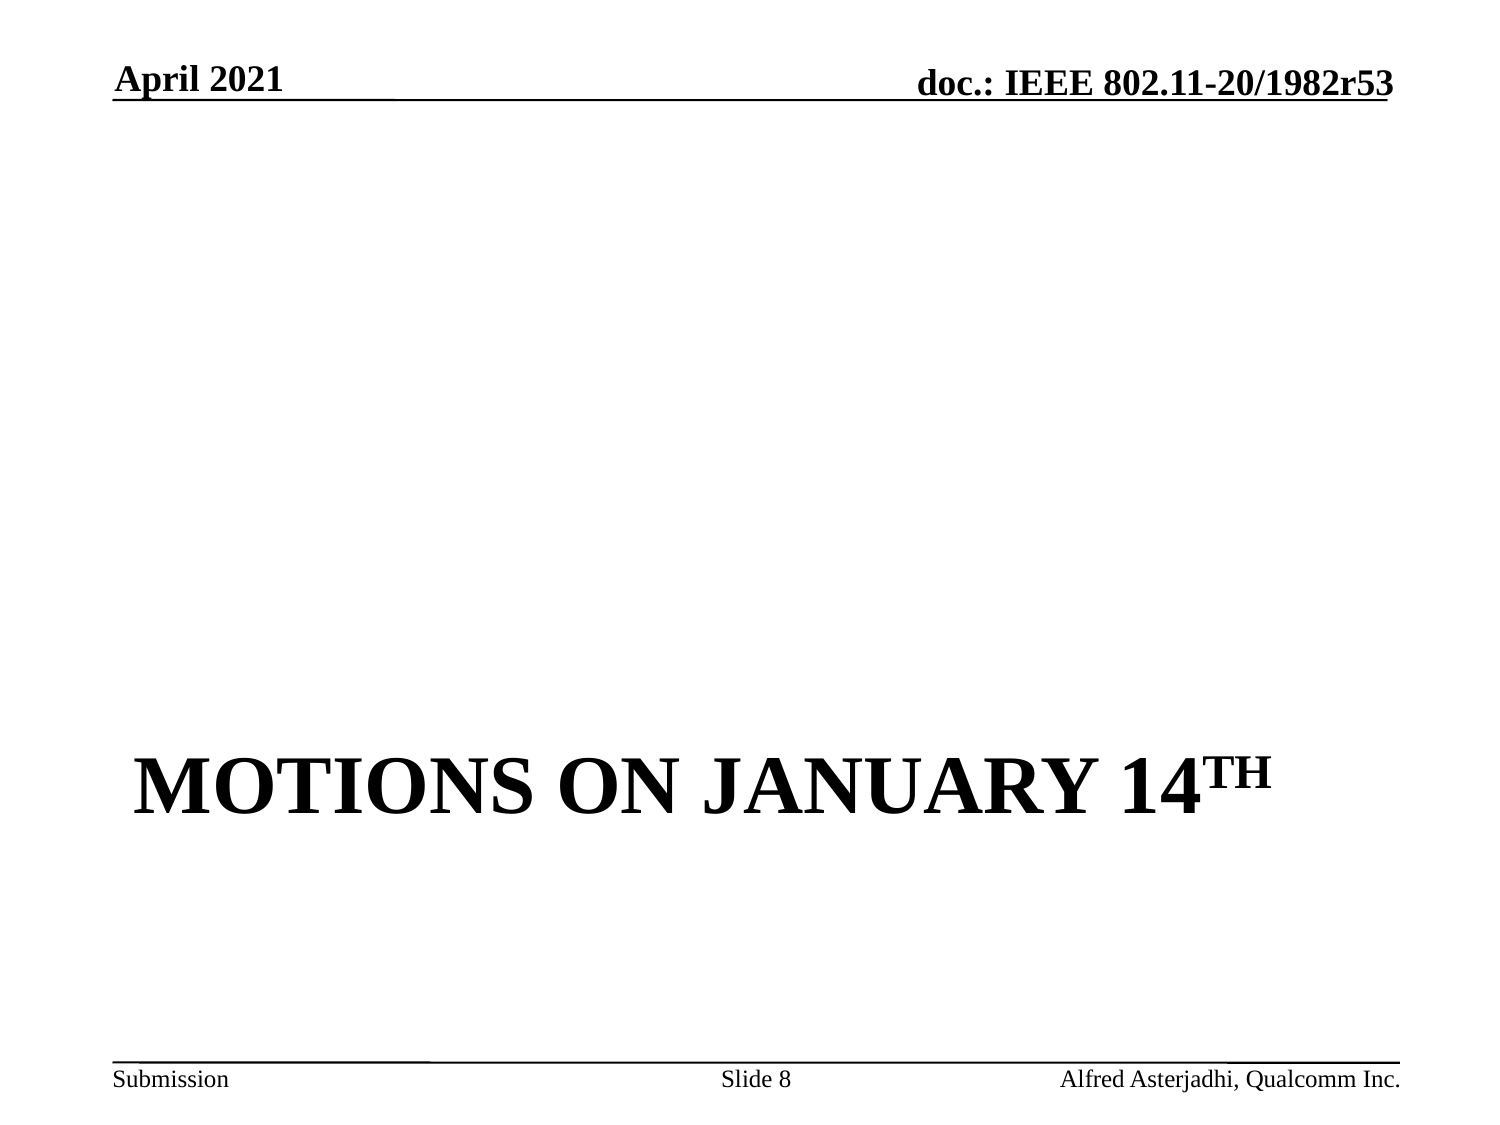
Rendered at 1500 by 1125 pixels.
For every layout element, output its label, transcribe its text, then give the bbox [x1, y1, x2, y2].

title Motions on January 14th [118, 722, 1394, 947]
slide_number Slide 8 [712, 1061, 800, 1123]
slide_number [114, 54, 423, 100]
footer Alfred Asterjadhi, Qualcomm Inc. [878, 1061, 1402, 1093]
